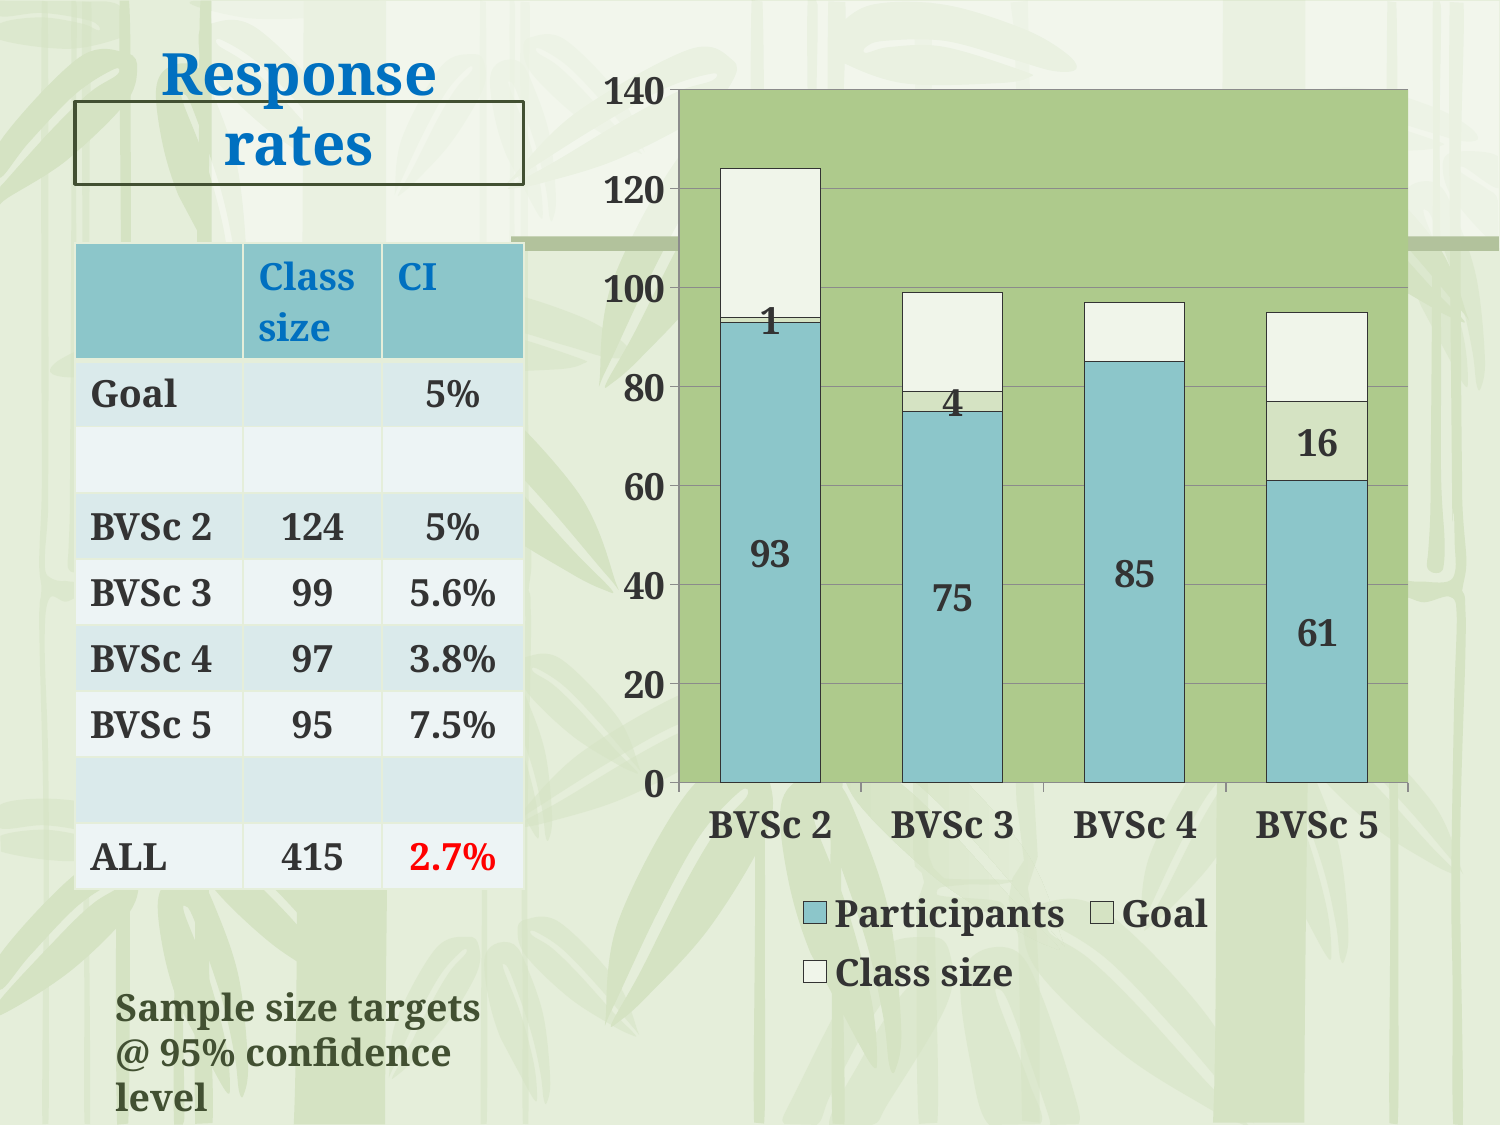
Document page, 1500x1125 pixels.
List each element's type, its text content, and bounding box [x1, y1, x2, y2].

table_cell [76, 427, 242, 492]
table_cell 97 [244, 626, 381, 690]
table_cell 5.6% [383, 560, 523, 624]
table_cell [383, 427, 523, 492]
table_cell [383, 758, 523, 822]
title Response rates [75, 101, 524, 185]
table_cell 95 [244, 692, 381, 756]
table_cell [244, 758, 381, 822]
table_cell [244, 427, 381, 492]
table_cell ALL [76, 824, 242, 888]
list Sample size targets @ 95% confidence level [100, 976, 514, 1079]
table_cell 99 [244, 560, 381, 624]
table_cell 7.5% [383, 692, 523, 756]
table_cell 2.7% [383, 824, 523, 888]
table_cell 5% [383, 363, 523, 426]
table_cell [76, 758, 242, 822]
table_cell BVSc 3 [76, 560, 242, 624]
table_cell Goal [76, 363, 242, 426]
table_header [76, 244, 242, 358]
table_header CI [383, 244, 523, 358]
table_cell 124 [244, 494, 381, 558]
table_cell BVSc 4 [76, 626, 242, 690]
table_cell 5% [383, 494, 523, 558]
table_cell 3.8% [383, 626, 523, 690]
table_header Class size [244, 244, 381, 358]
table_cell BVSc 5 [76, 692, 242, 756]
table_cell BVSc 2 [76, 494, 242, 558]
chart [586, 44, 1426, 1006]
table_cell 415 [244, 824, 381, 888]
table_cell [244, 363, 381, 426]
